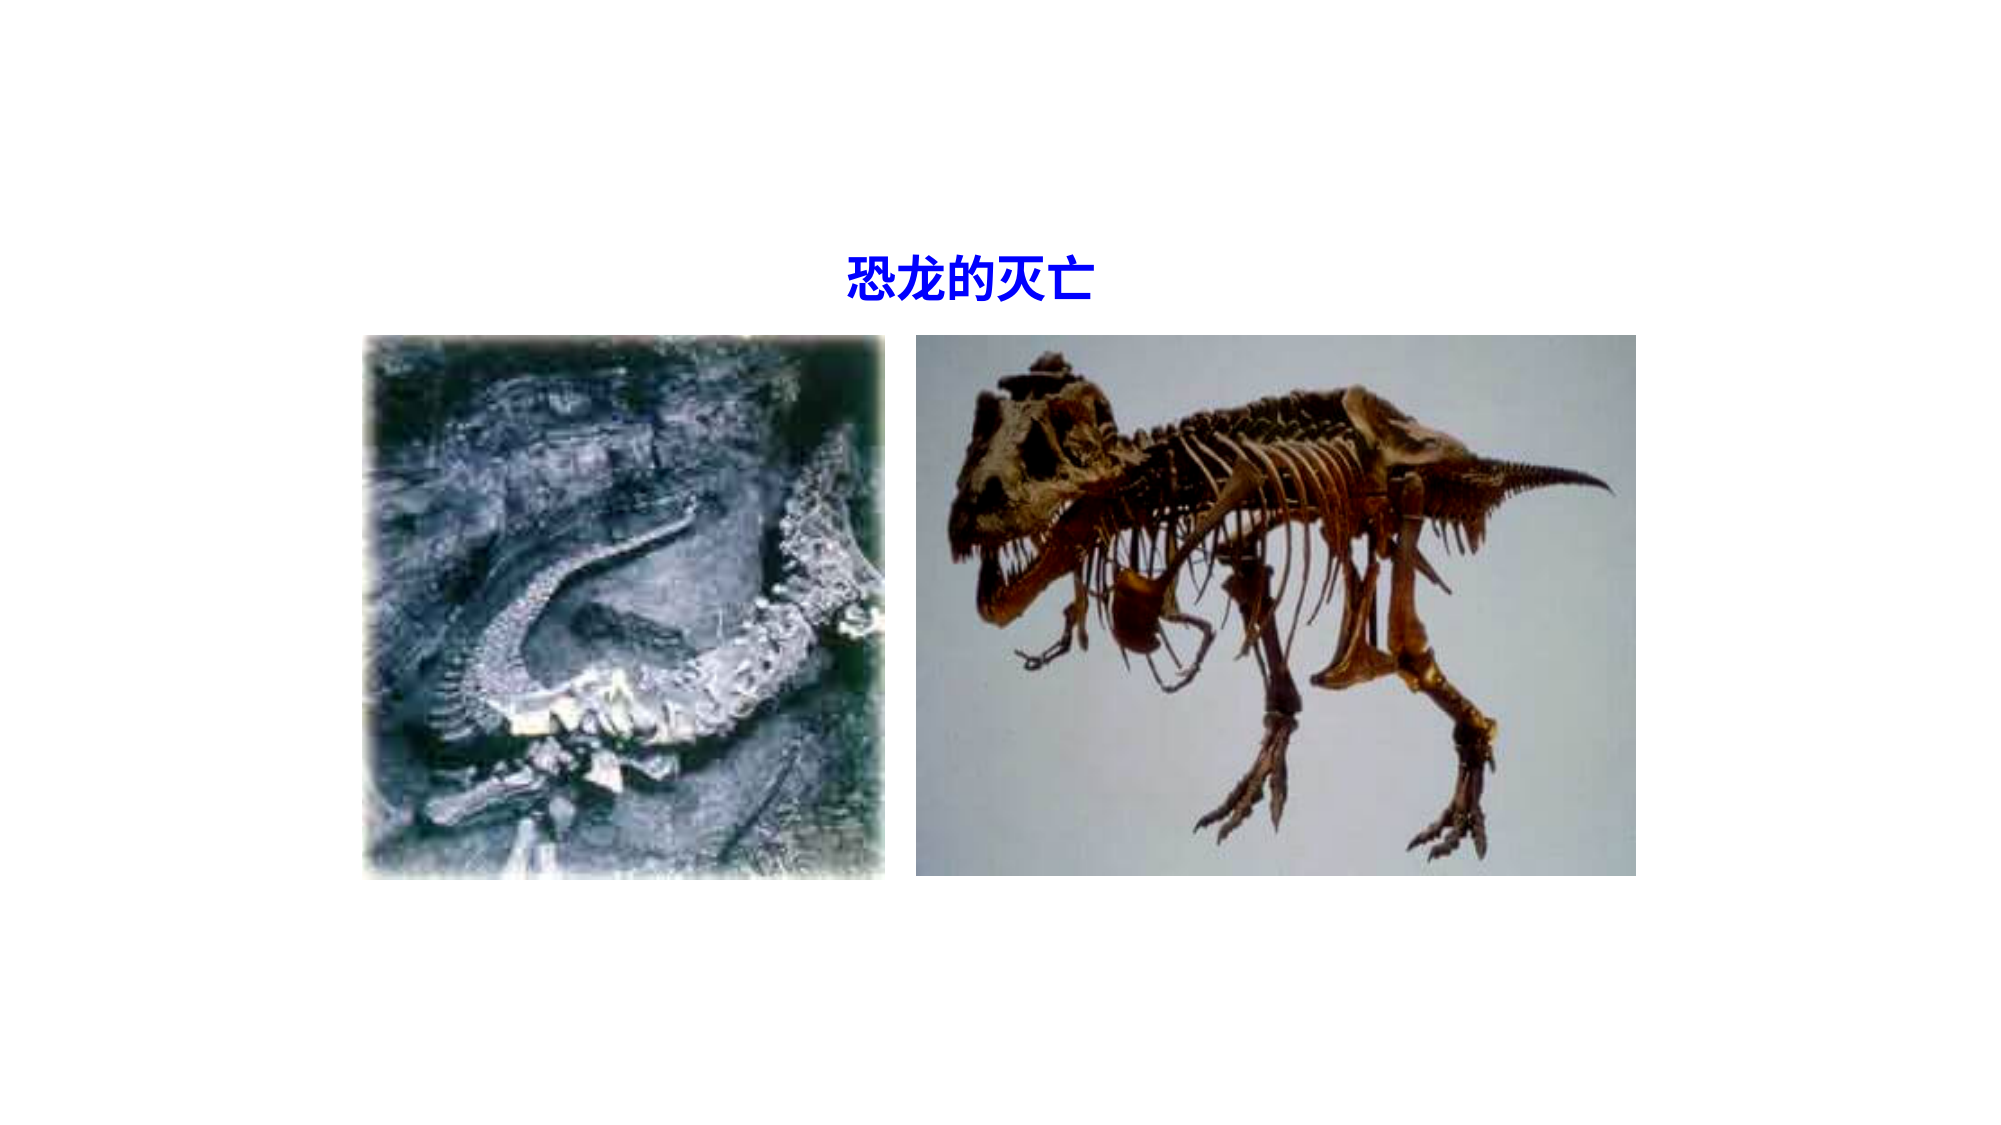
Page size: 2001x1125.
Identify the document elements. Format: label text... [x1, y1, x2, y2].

picture [916, 335, 1636, 876]
picture [362, 335, 885, 880]
text_box 恐龙的灭亡 [832, 210, 1112, 315]
